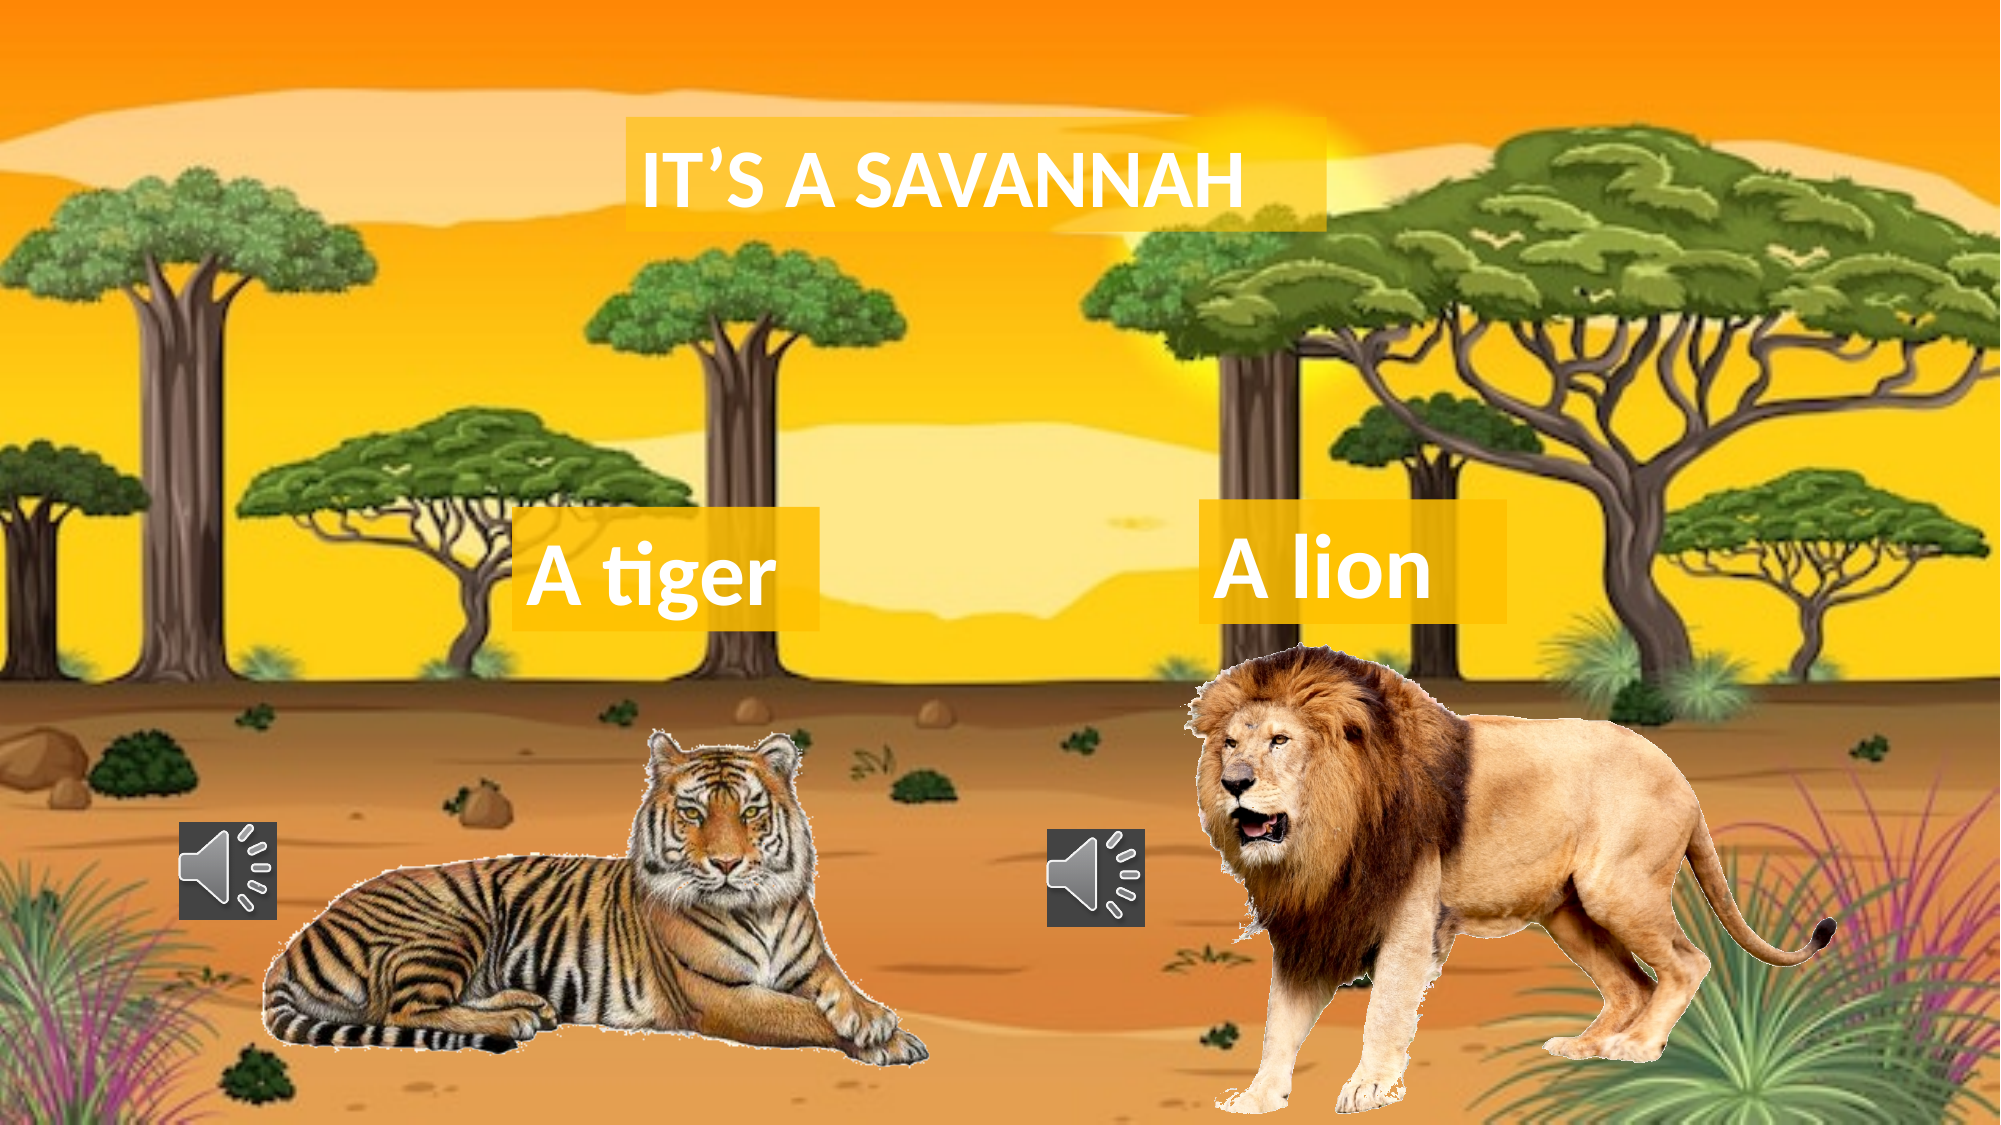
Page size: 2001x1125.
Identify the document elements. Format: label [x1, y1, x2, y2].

list [177, 820, 227, 921]
picture [0, 0, 2000, 1125]
